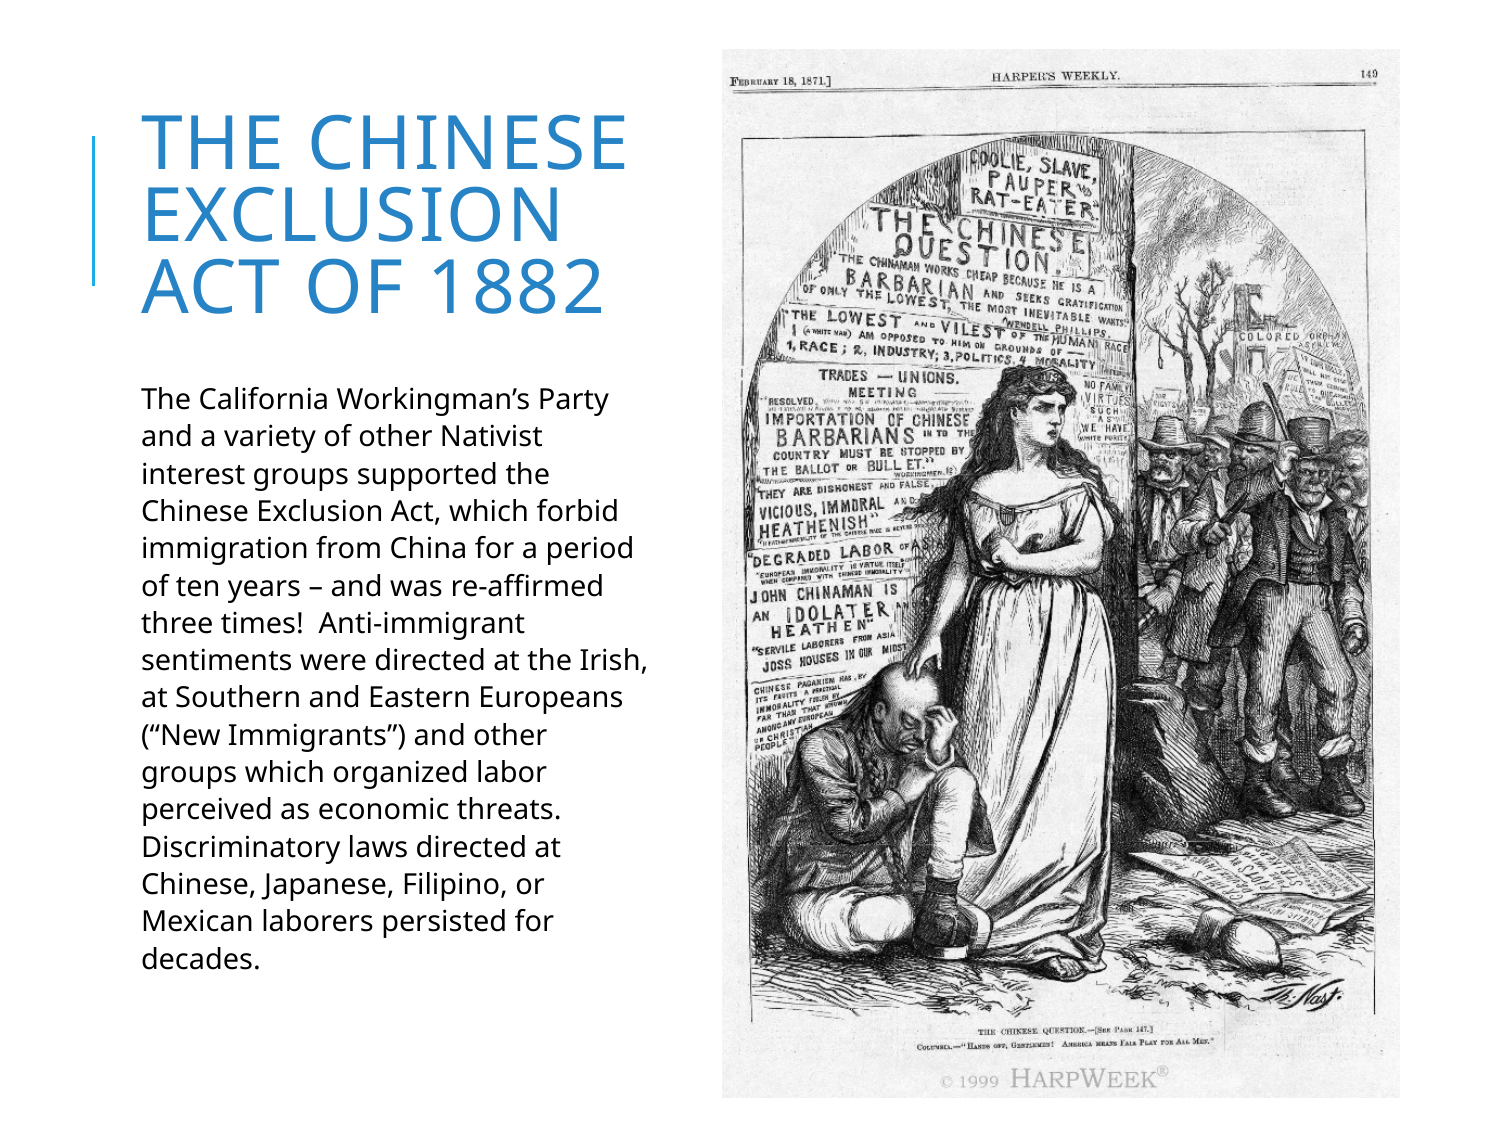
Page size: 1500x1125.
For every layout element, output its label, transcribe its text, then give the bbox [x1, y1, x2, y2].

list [722, 49, 1401, 1099]
list The California Workingman’s Party and a variety of other Nativist interest groups supported the Chinese Exclusion Act, which forbid immigration from China for a period of ten years – and was re-affirmed three times! Anti-immigrant sentiments were directed at the Irish, at Southern and Eastern Europeans (“New Immigrants”) and other groups which organized labor perceived as economic threats. Discriminatory laws directed at Chinese, Japanese, Filipino, or Mexican laborers persisted for decades. [126, 370, 666, 988]
title The Chinese Exclusion Act of 1882 [126, 77, 666, 363]
